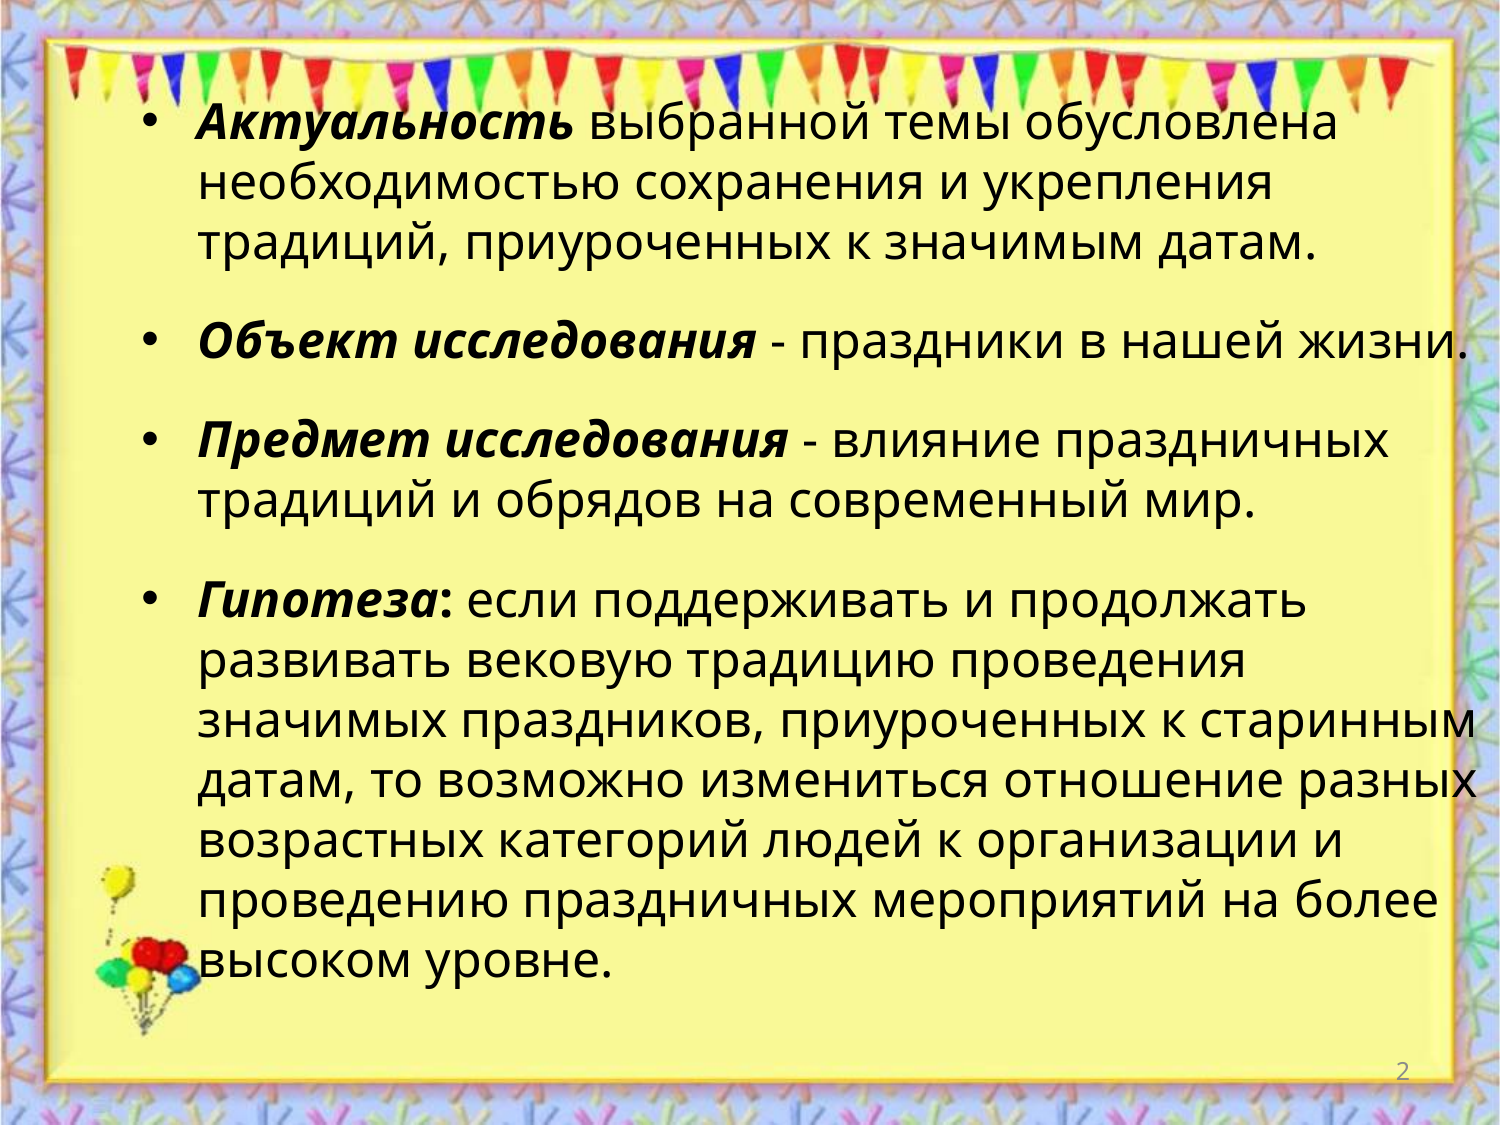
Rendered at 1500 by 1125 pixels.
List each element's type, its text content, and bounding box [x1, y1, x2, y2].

picture [0, 0, 1500, 1125]
list Актуальность выбранной темы обусловлена необходимостью сохранения и укрепления традиций, приуроченных к значимым датам. Объект исследования - праздники в нашей жизни. Предмет исследования - влияние праздничных традиций и обрядов на современный мир. Гипотеза: если поддерживать и продолжать развивать вековую традицию проведения значимых праздников, приуроченных к старинным датам, то возможно измениться отношение разных возрастных категорий людей к организации и проведению праздничных мероприятий на более высоком уровне. [126, 81, 1500, 1044]
slide_number 2 [1074, 1042, 1425, 1103]
